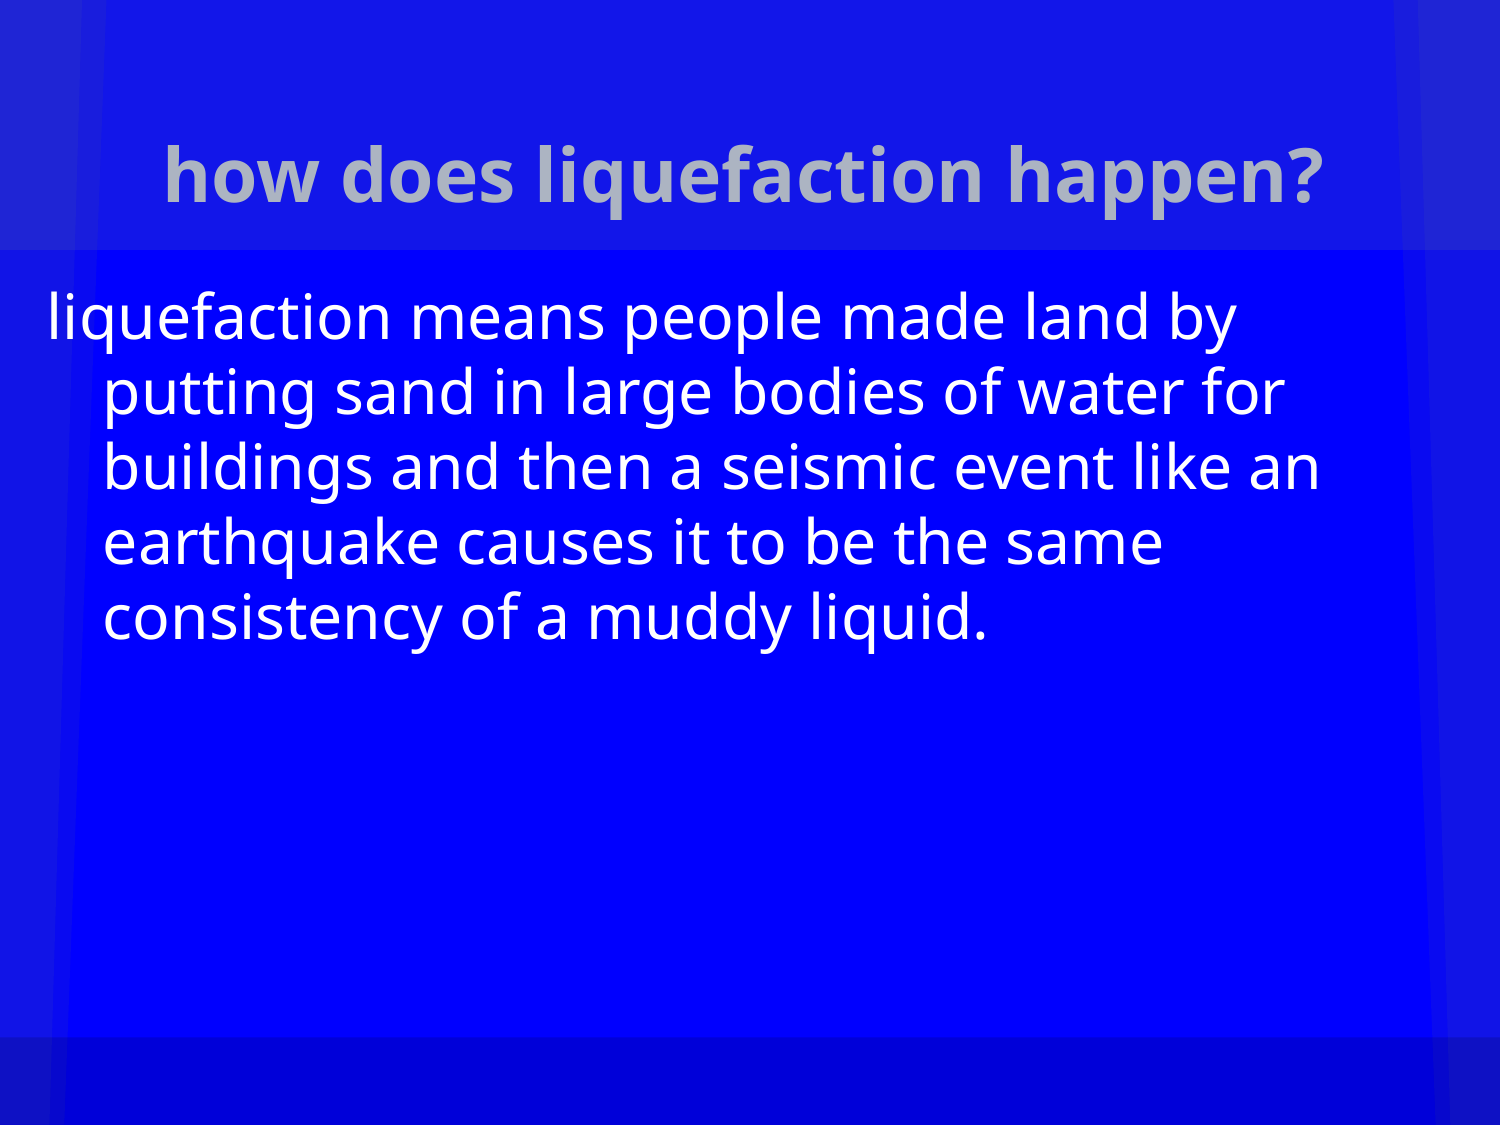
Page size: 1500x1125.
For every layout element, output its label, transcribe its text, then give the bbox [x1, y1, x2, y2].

title how does liquefaction happen? [109, 45, 1460, 233]
list liquefaction means people made land by putting sand in large bodies of water for buildings and then a seismic event like an earthquake causes it to be the same consistency of a muddy liquid. [31, 262, 1382, 1056]
